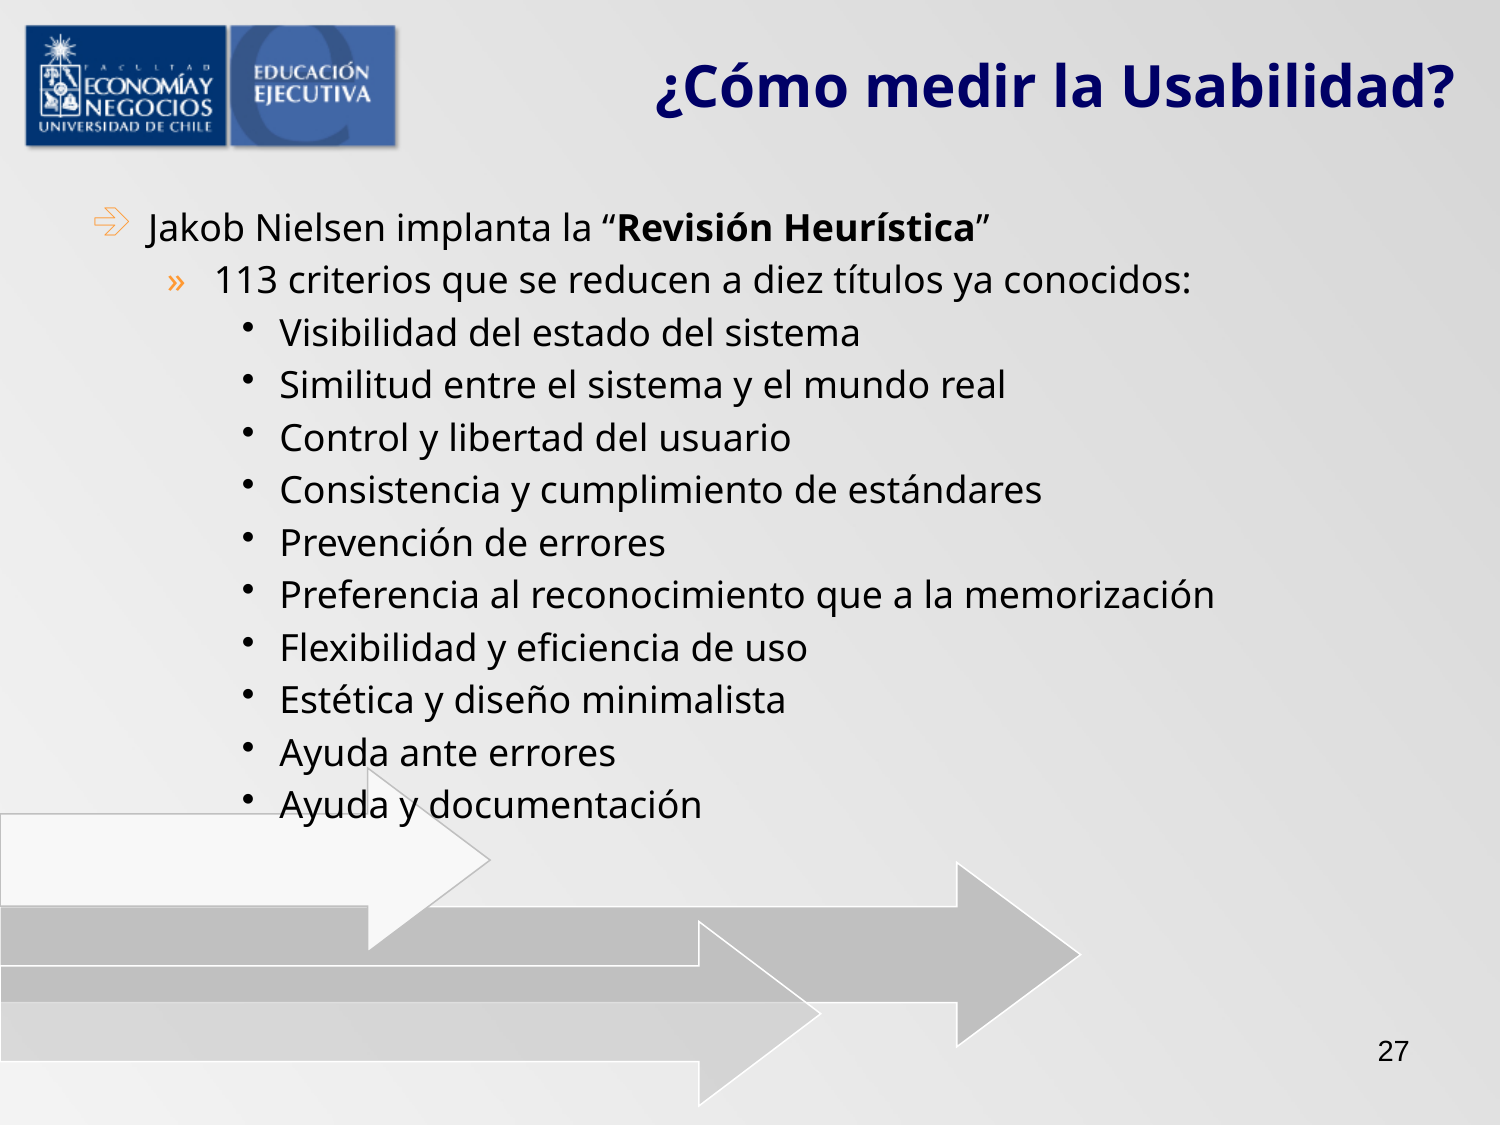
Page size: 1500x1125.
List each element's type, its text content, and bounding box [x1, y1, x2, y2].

title ¿Cómo medir la Usabilidad? [395, 18, 1471, 150]
slide_number 27 [1074, 1024, 1426, 1103]
picture [0, 0, 1500, 1125]
list Jakob Nielsen implanta la “Revisión Heurística” 113 criterios que se reducen a diez títulos ya conocidos: Visibilidad del estado del sistema Similitud entre el sistema y el mundo real Control y libertad del usuario Consistencia y cumplimiento de estándares Prevención de errores Preferencia al reconocimiento que a la memorización Flexibilidad y eficiencia de uso Estética y diseño minimalista Ayuda ante errores Ayuda y documentación [76, 196, 1471, 1012]
